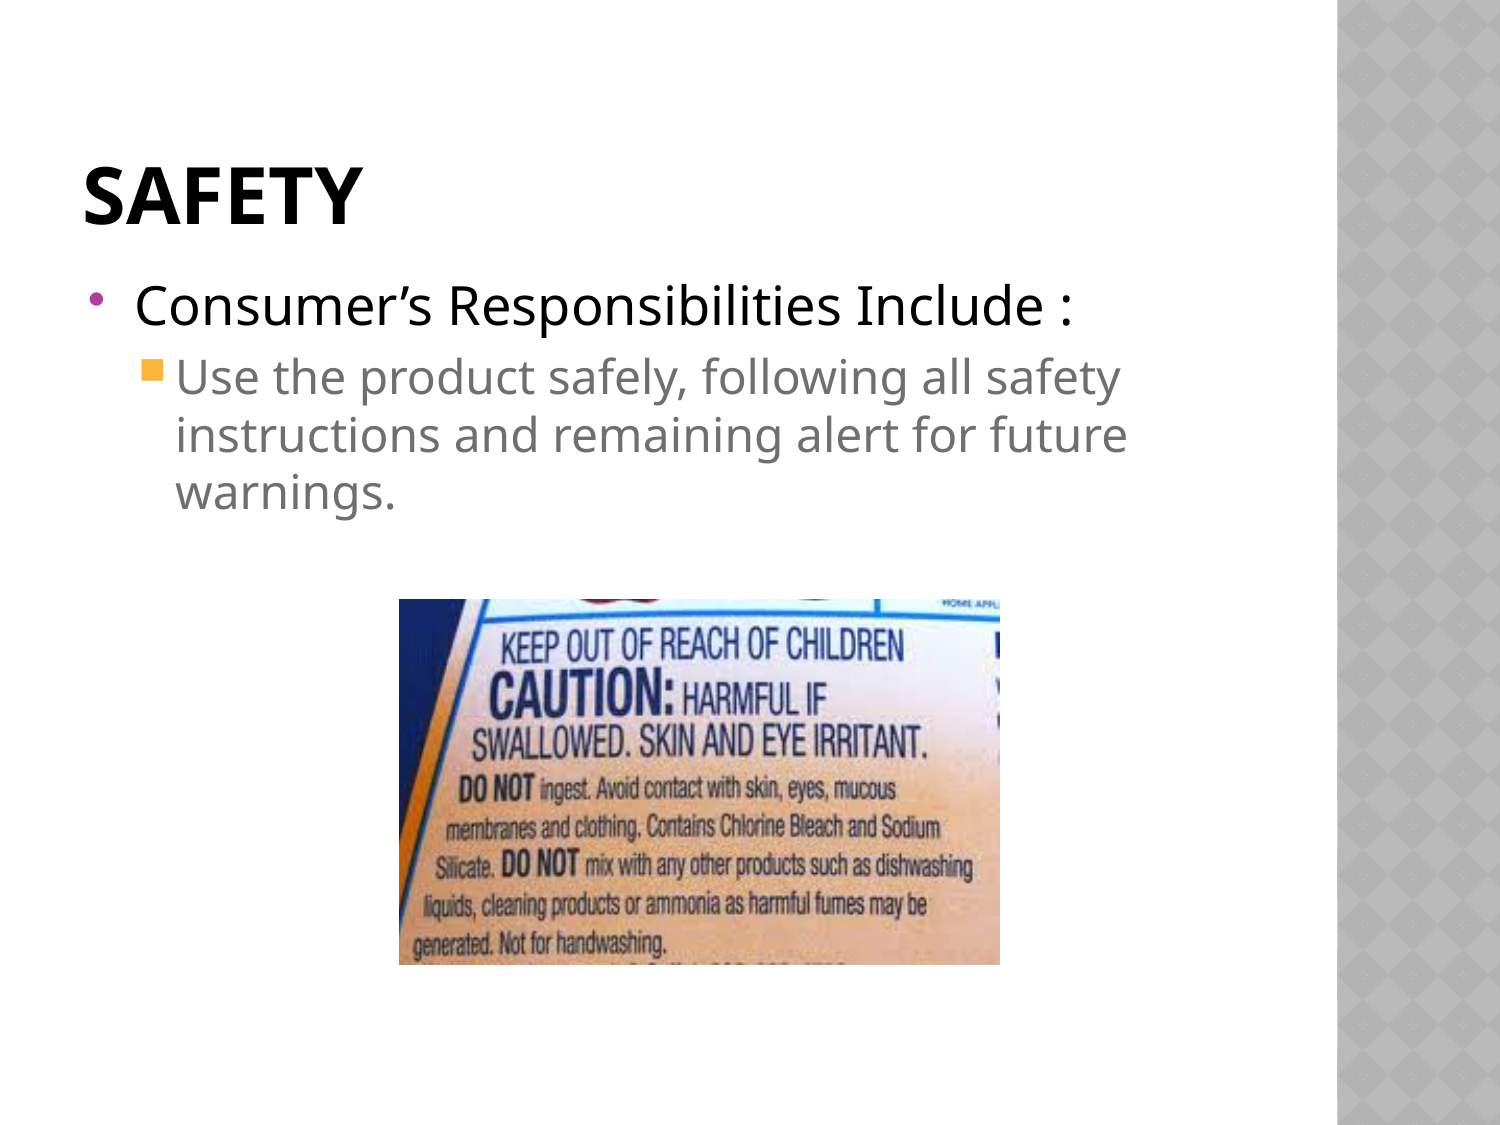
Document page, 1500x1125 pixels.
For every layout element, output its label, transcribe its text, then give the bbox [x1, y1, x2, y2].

picture [399, 599, 1001, 965]
list Consumer’s Responsibilities Include : Use the product safely, following all safety instructions and remaining alert for future warnings. [75, 264, 1263, 1059]
title Safety [75, 52, 1263, 240]
